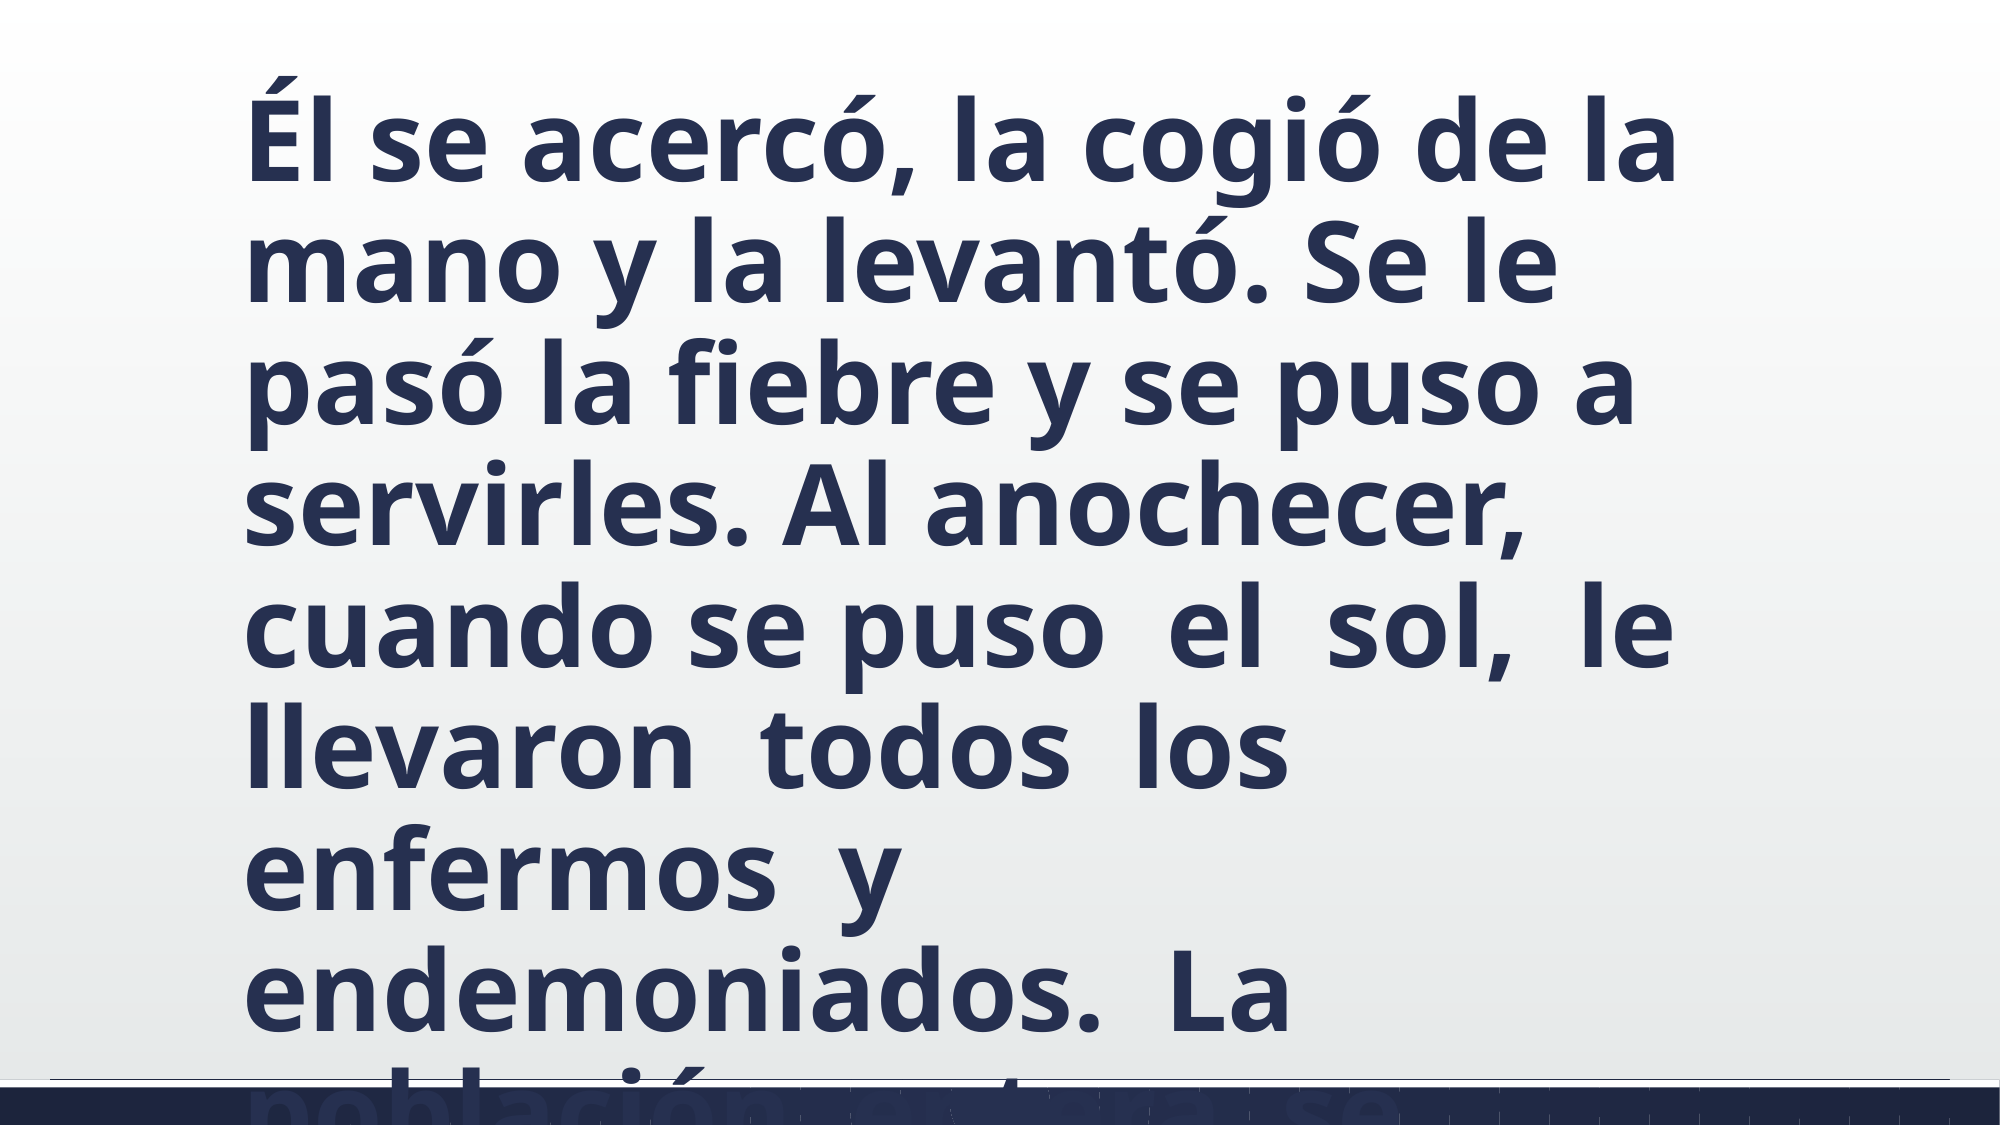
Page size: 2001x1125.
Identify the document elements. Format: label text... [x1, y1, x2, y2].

list Él se acercó, la cogió de la mano y la levantó. Se le pasó la fiebre y se puso a servirles. Al anochecer, cuando se puso el sol, le llevaron todos los enfermos y endemoniados. La población entera se agolpaba a la puerta. [219, 76, 1780, 990]
